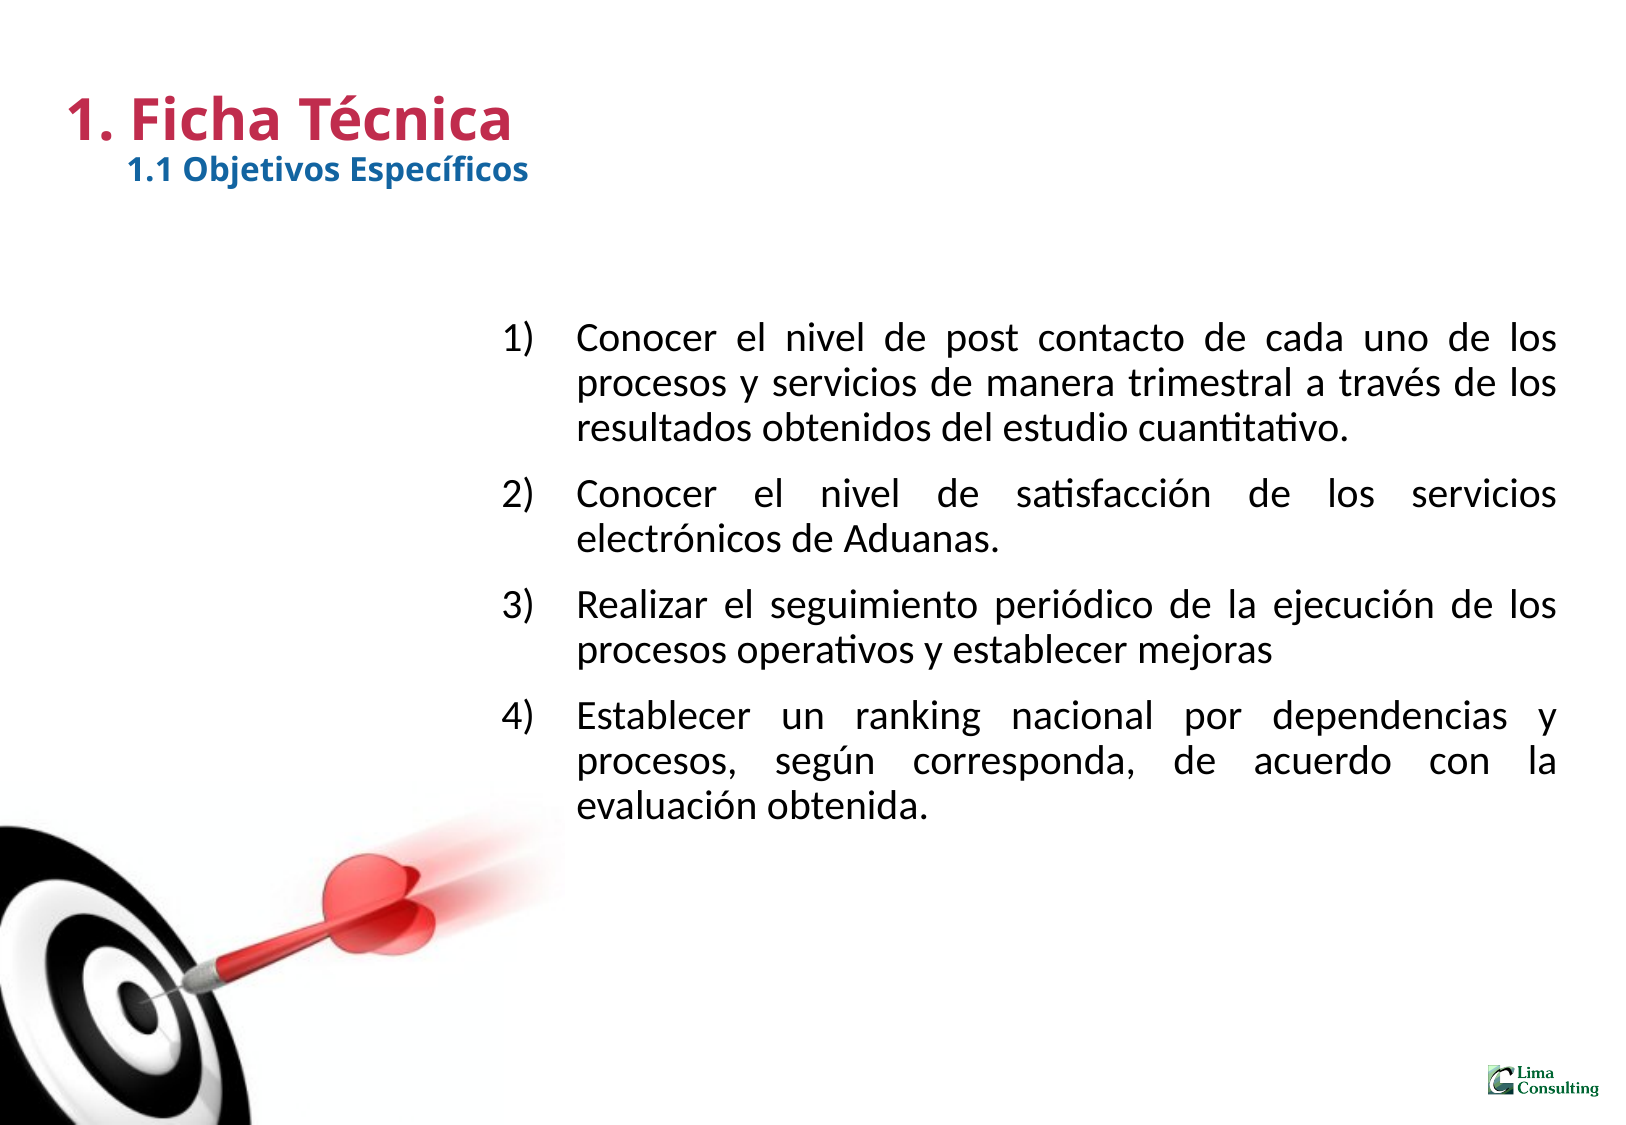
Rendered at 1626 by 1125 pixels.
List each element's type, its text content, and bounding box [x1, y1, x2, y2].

picture [1488, 1065, 1599, 1097]
list Conocer el nivel de post contacto de cada uno de los procesos y servicios de manera trimestral a través de los resultados obtenidos del estudio cuantitativo. Conocer el nivel de satisfacción de los servicios electrónicos de Aduanas. Realizar el seguimiento periódico de la ejecución de los procesos operativos y establecer mejoras Establecer un ranking nacional por dependencias y procesos, según corresponda, de acuerdo con la evaluación obtenida. [486, 308, 1573, 898]
title 1. Ficha Técnica 1.1 Objetivos Específicos [50, 59, 1599, 219]
picture [0, 781, 565, 1125]
